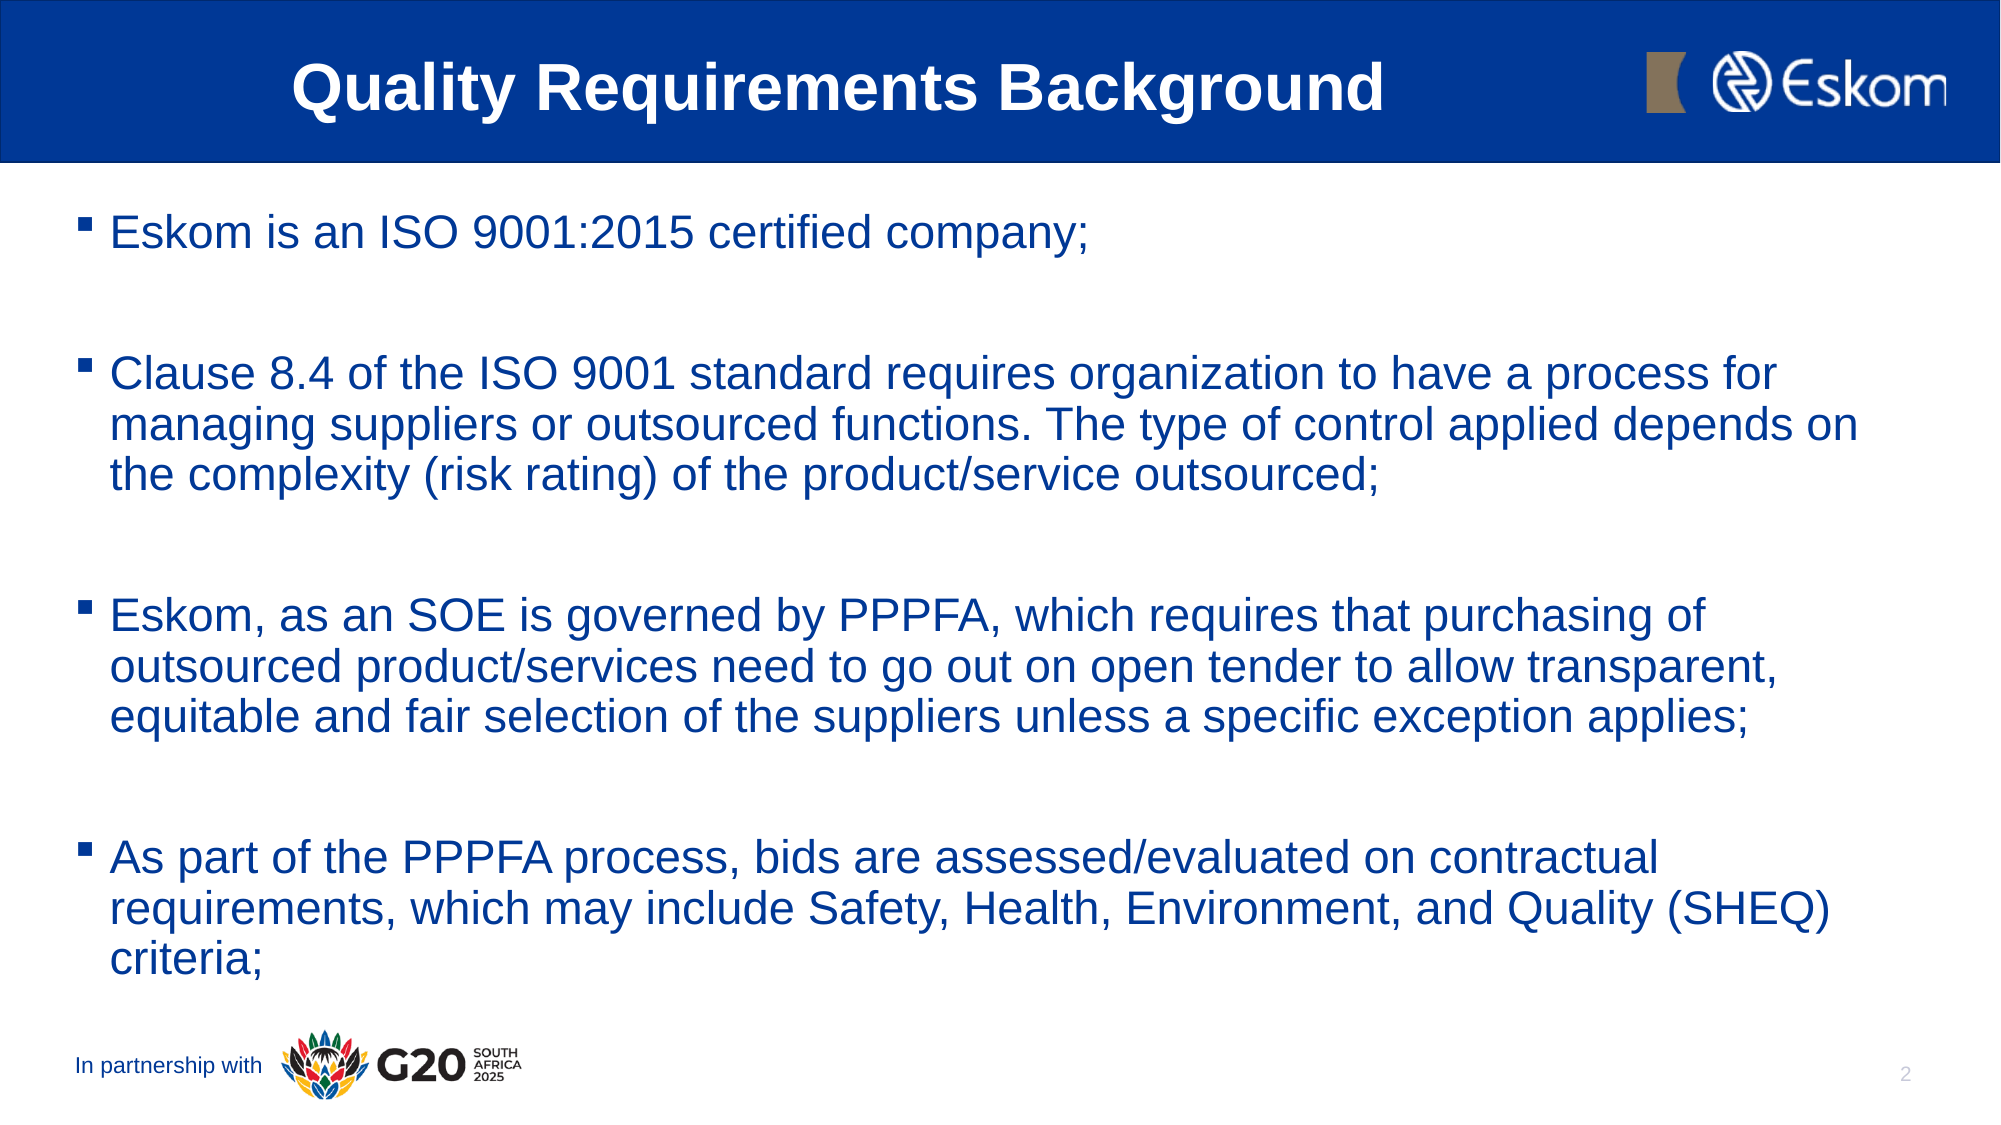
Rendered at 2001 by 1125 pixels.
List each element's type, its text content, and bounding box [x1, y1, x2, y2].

slide_number 2 [1869, 1042, 1927, 1103]
list Eskom is an ISO 9001:2015 certified company; Clause 8.4 of the ISO 9001 standard requires organization to have a process for managing suppliers or outsourced functions. The type of control applied depends on the complexity (risk rating) of the product/service outsourced; Eskom, as an SOE is governed by PPPFA, which requires that purchasing of outsourced product/services need to go out on open tender to allow transparent, equitable and fair selection of the suppliers unless a specific exception applies; As part of the PPPFA process, bids are assessed/evaluated on contractual requirements, which may include Safety, Health, Environment, and Quality (SHEQ) criteria; [59, 200, 1927, 998]
title Quality Requirements Background [59, 33, 1620, 143]
picture [280, 1029, 526, 1100]
